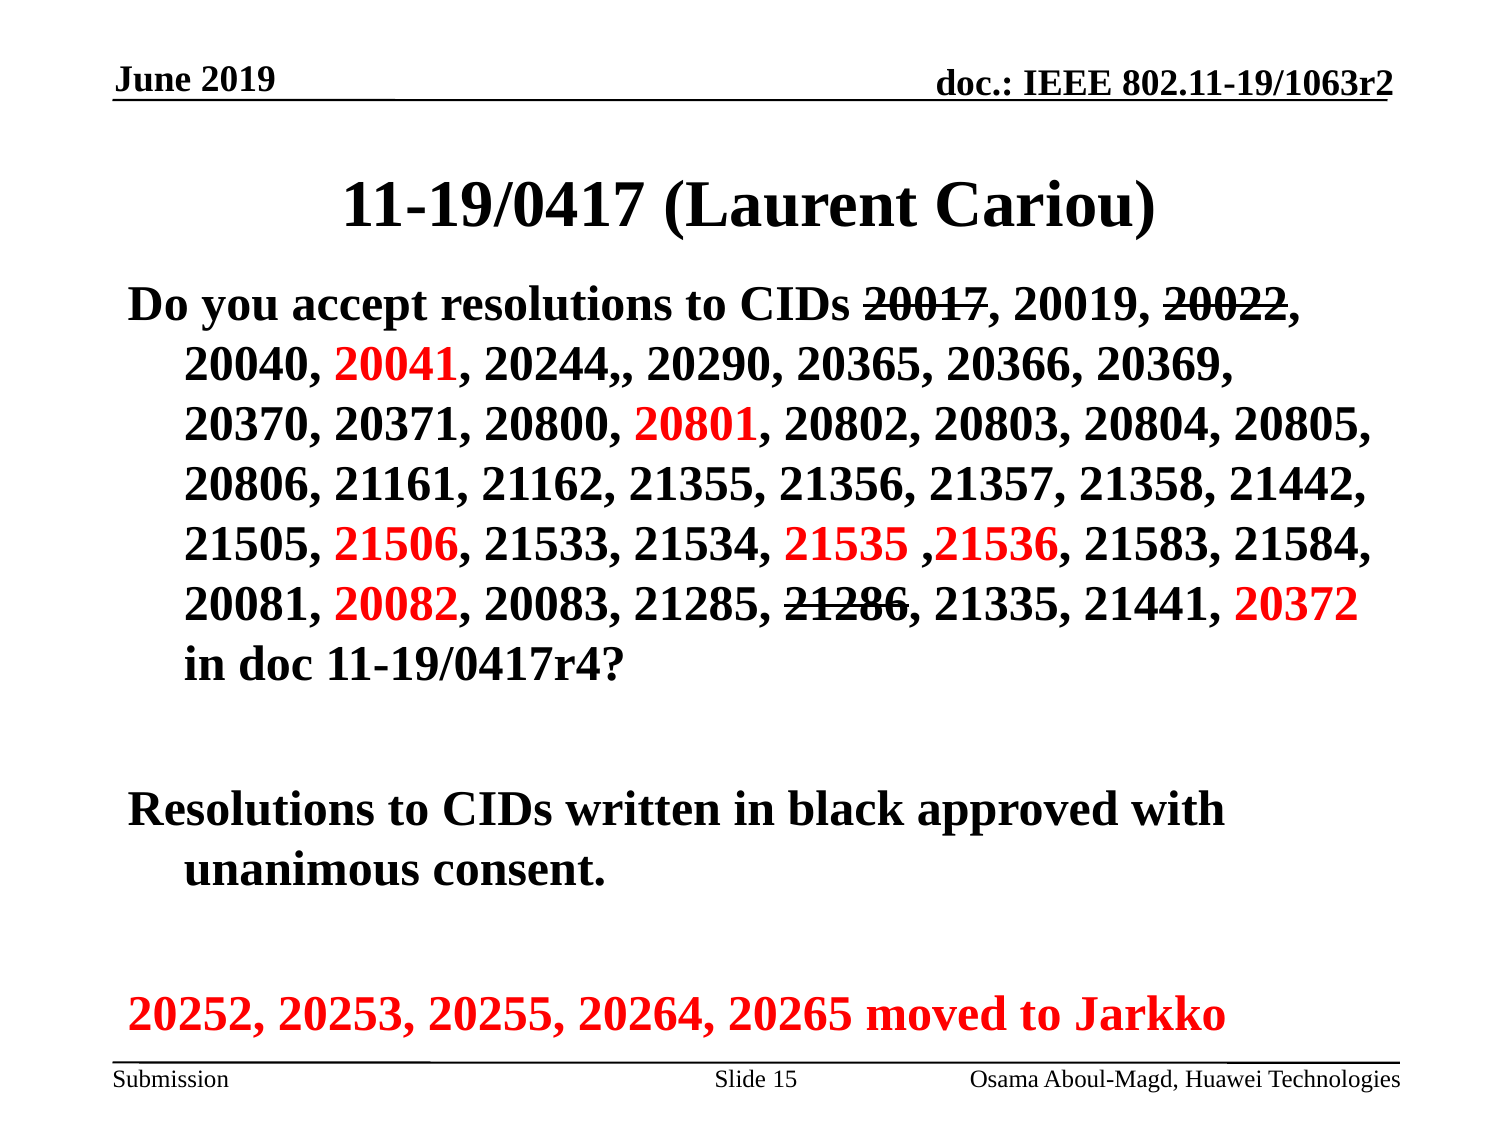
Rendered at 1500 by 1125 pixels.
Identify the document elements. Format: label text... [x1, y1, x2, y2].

slide_number Slide 15 [712, 1061, 800, 1123]
list Do you accept resolutions to CIDs 20017, 20019, 20022, 20040, 20041, 20244,, 20290, 20365, 20366, 20369, 20370, 20371, 20800, 20801, 20802, 20803, 20804, 20805, 20806, 21161, 21162, 21355, 21356, 21357, 21358, 21442, 21505, 21506, 21533, 21534, 21535 ,21536, 21583, 21584, 20081, 20082, 20083, 21285, 21286, 21335, 21441, 20372 in doc 11-19/0417r4? Resolutions to CIDs written in black approved with unanimous consent. 20252, 20253, 20255, 20264, 20265 moved to Jarkko [112, 262, 1388, 938]
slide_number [114, 54, 423, 100]
title 11-19/0417 (Laurent Cariou) [112, 112, 1388, 262]
footer Osama Aboul-Magd, Huawei Technologies [878, 1061, 1402, 1093]
